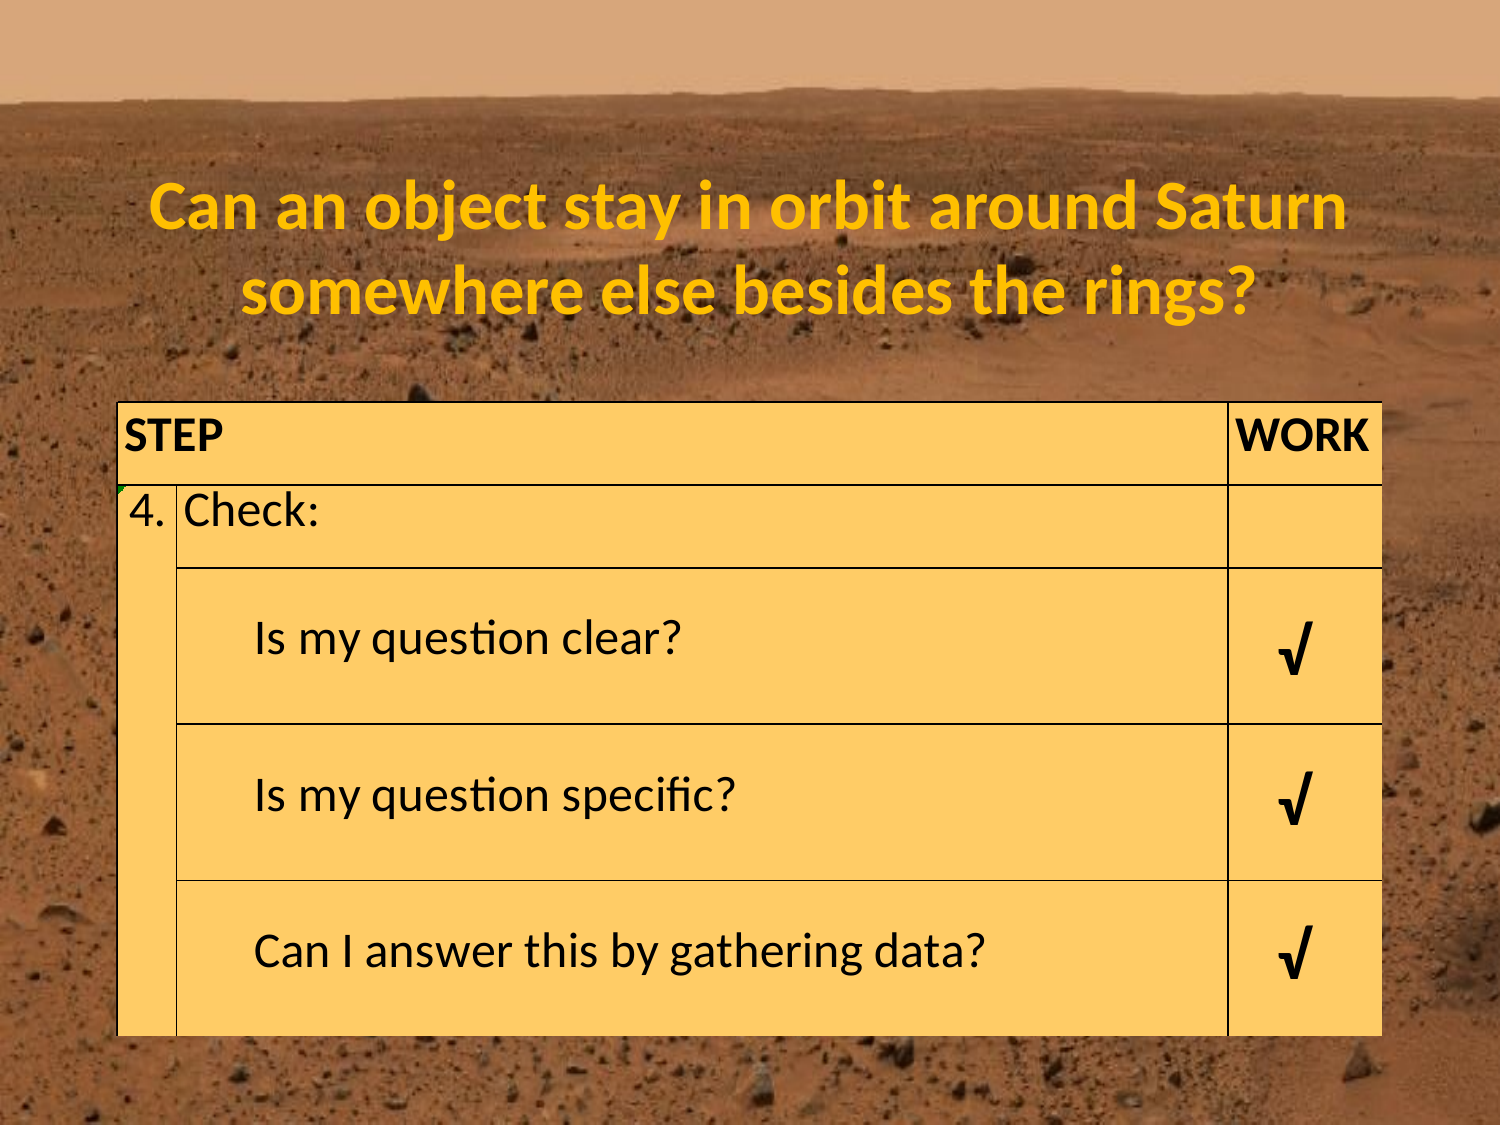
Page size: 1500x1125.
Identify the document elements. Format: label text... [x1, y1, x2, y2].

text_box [116, 401, 1384, 1038]
title Can an object stay in orbit around Saturn somewhere else besides the rings? [75, 149, 1425, 338]
picture [0, 0, 1500, 1125]
